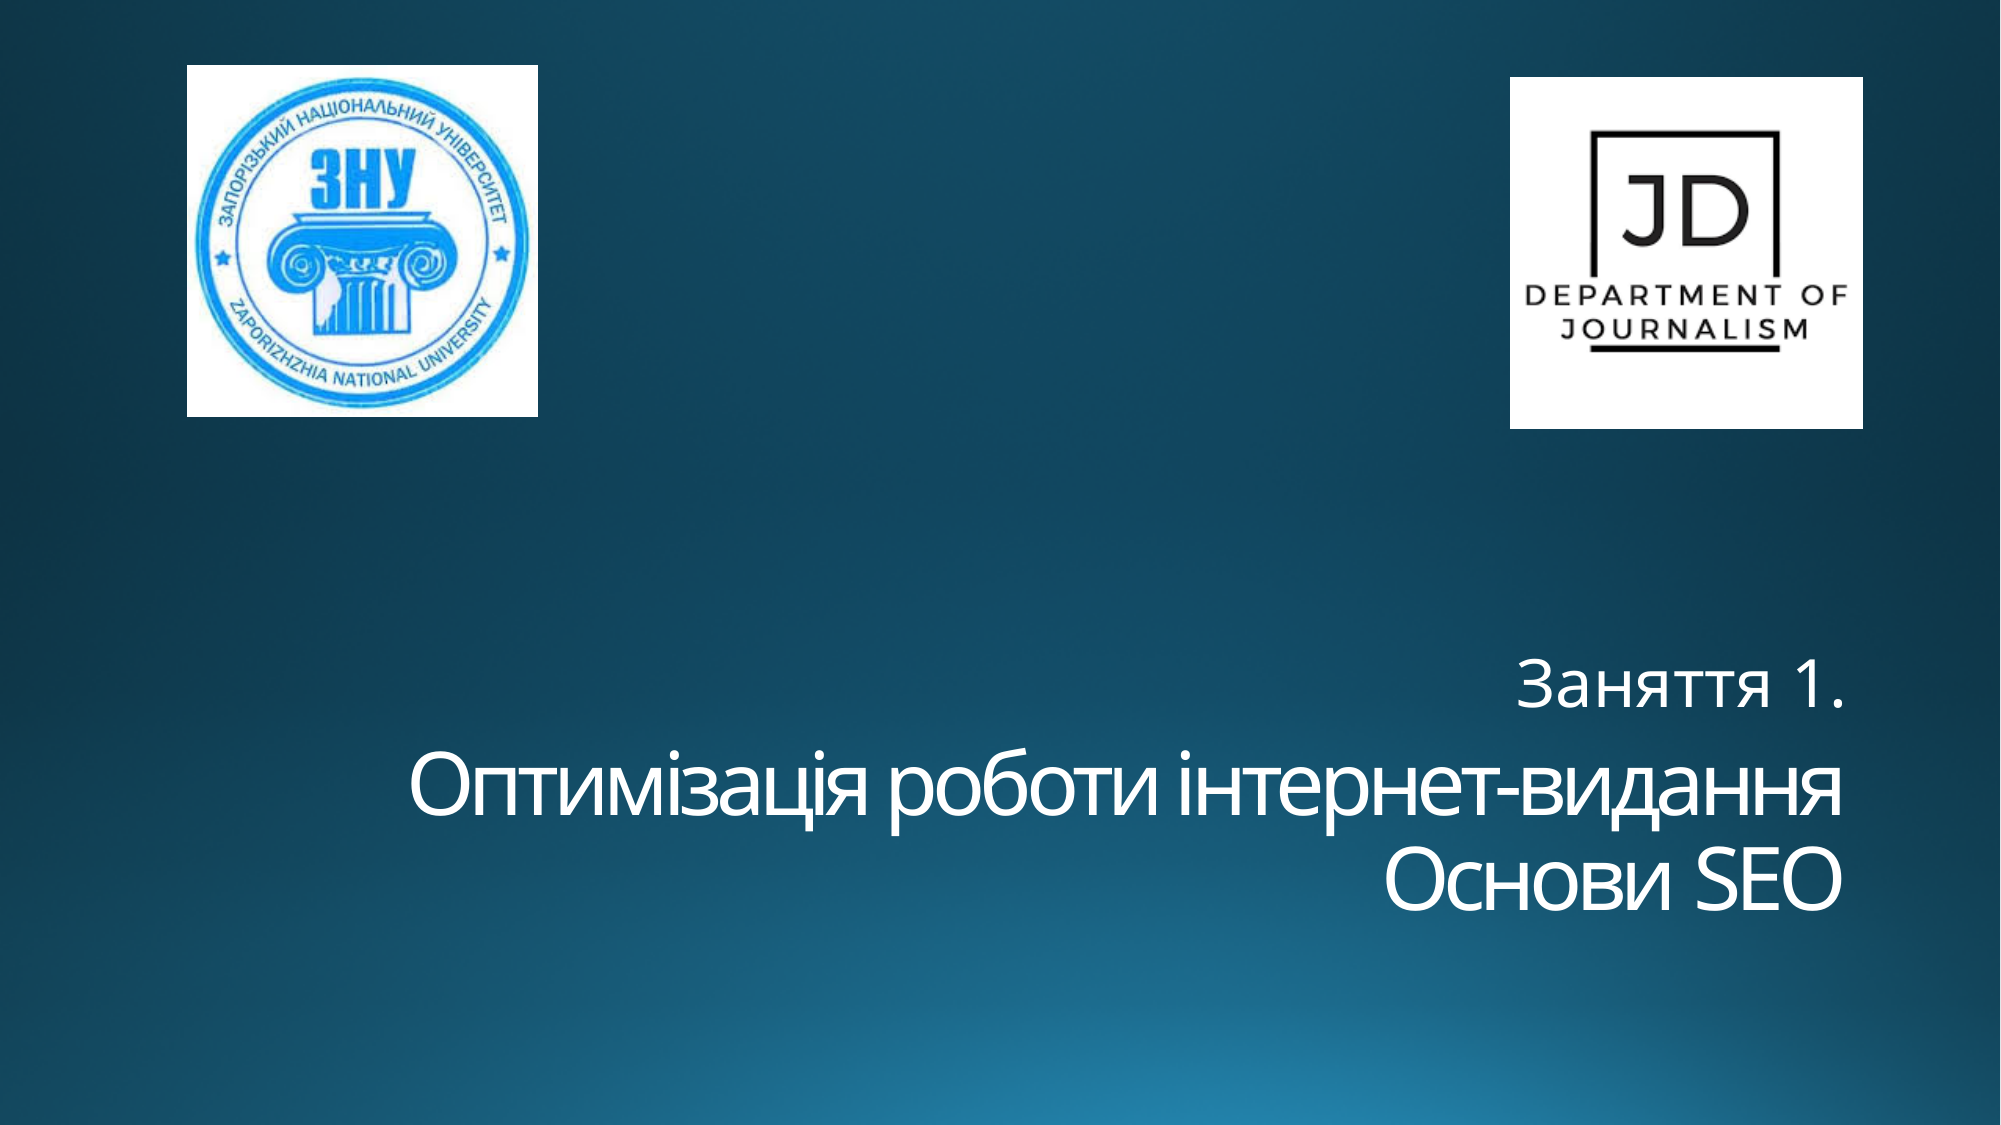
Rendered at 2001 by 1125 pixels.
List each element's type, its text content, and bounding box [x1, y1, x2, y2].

title Оптимізація роботи інтернет-видання Основи SEO [362, 732, 1863, 1002]
picture [0, 0, 2001, 1125]
subtitle Заняття 1. [362, 606, 1863, 730]
